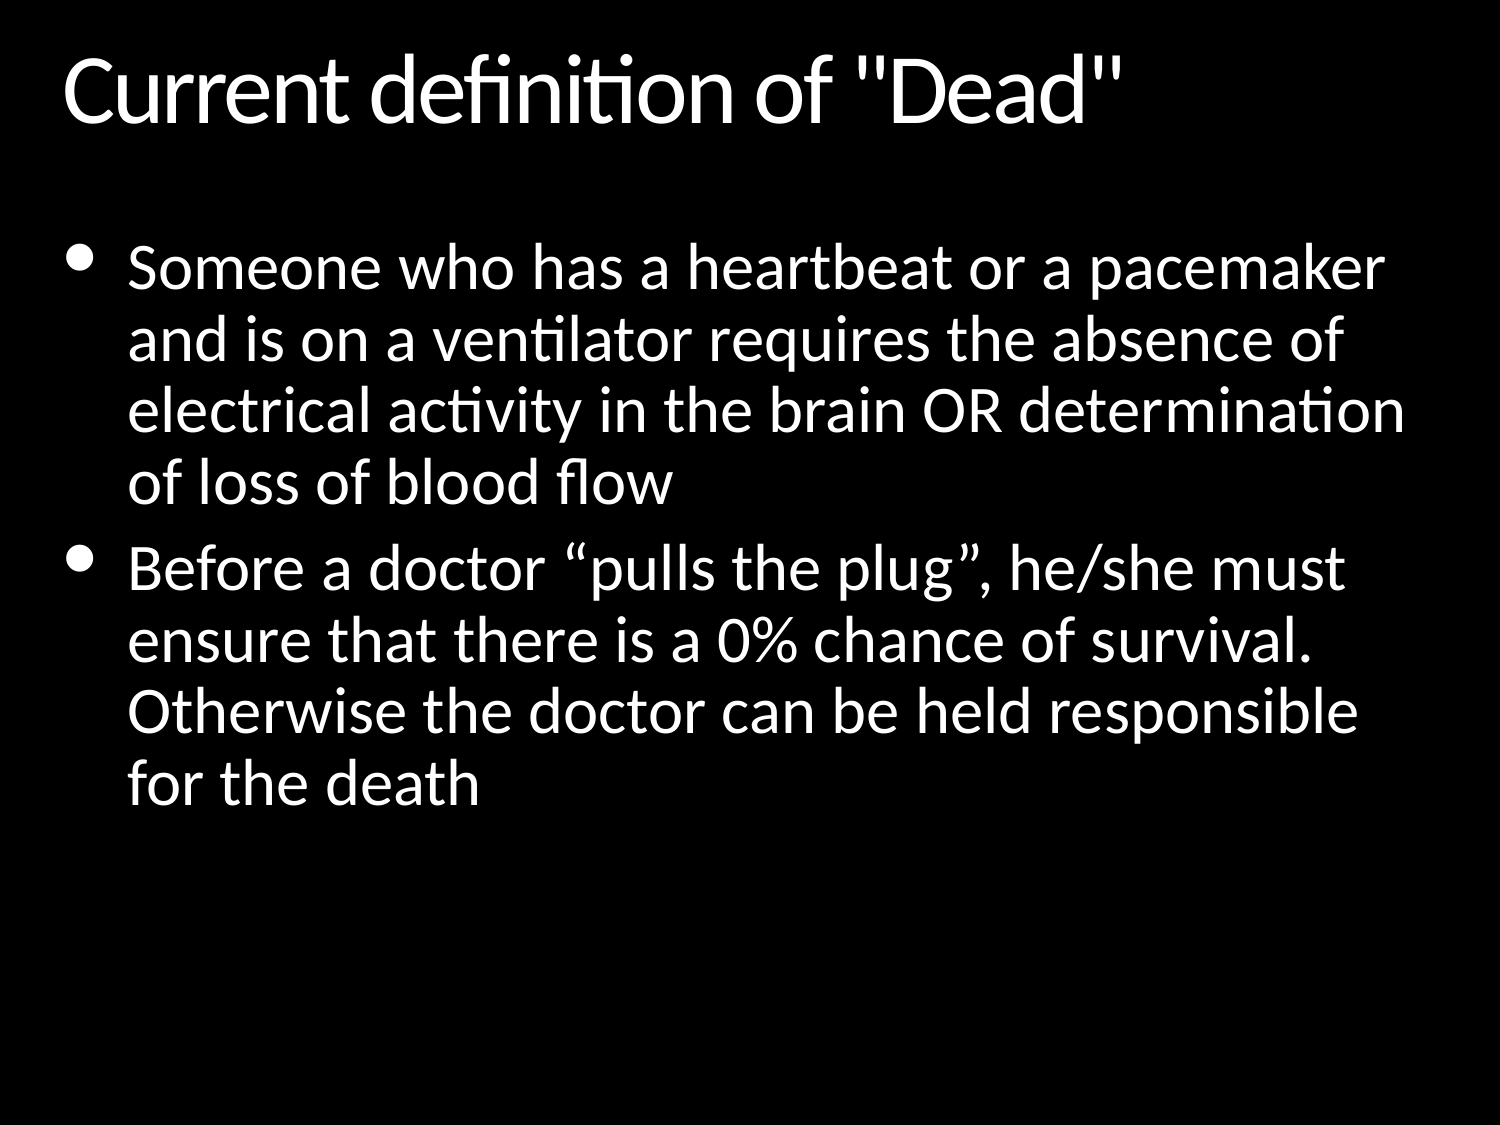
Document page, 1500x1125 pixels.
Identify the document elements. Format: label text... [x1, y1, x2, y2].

title Current definition of "Dead" [62, 37, 1438, 147]
list Someone who has a heartbeat or a pacemaker and is on a ventilator requires the absence of electrical activity in the brain OR determination of loss of blood flow Before a doctor “pulls the plug”, he/she must ensure that there is a 0% chance of survival. Otherwise the doctor can be held responsible for the death [62, 231, 1438, 830]
